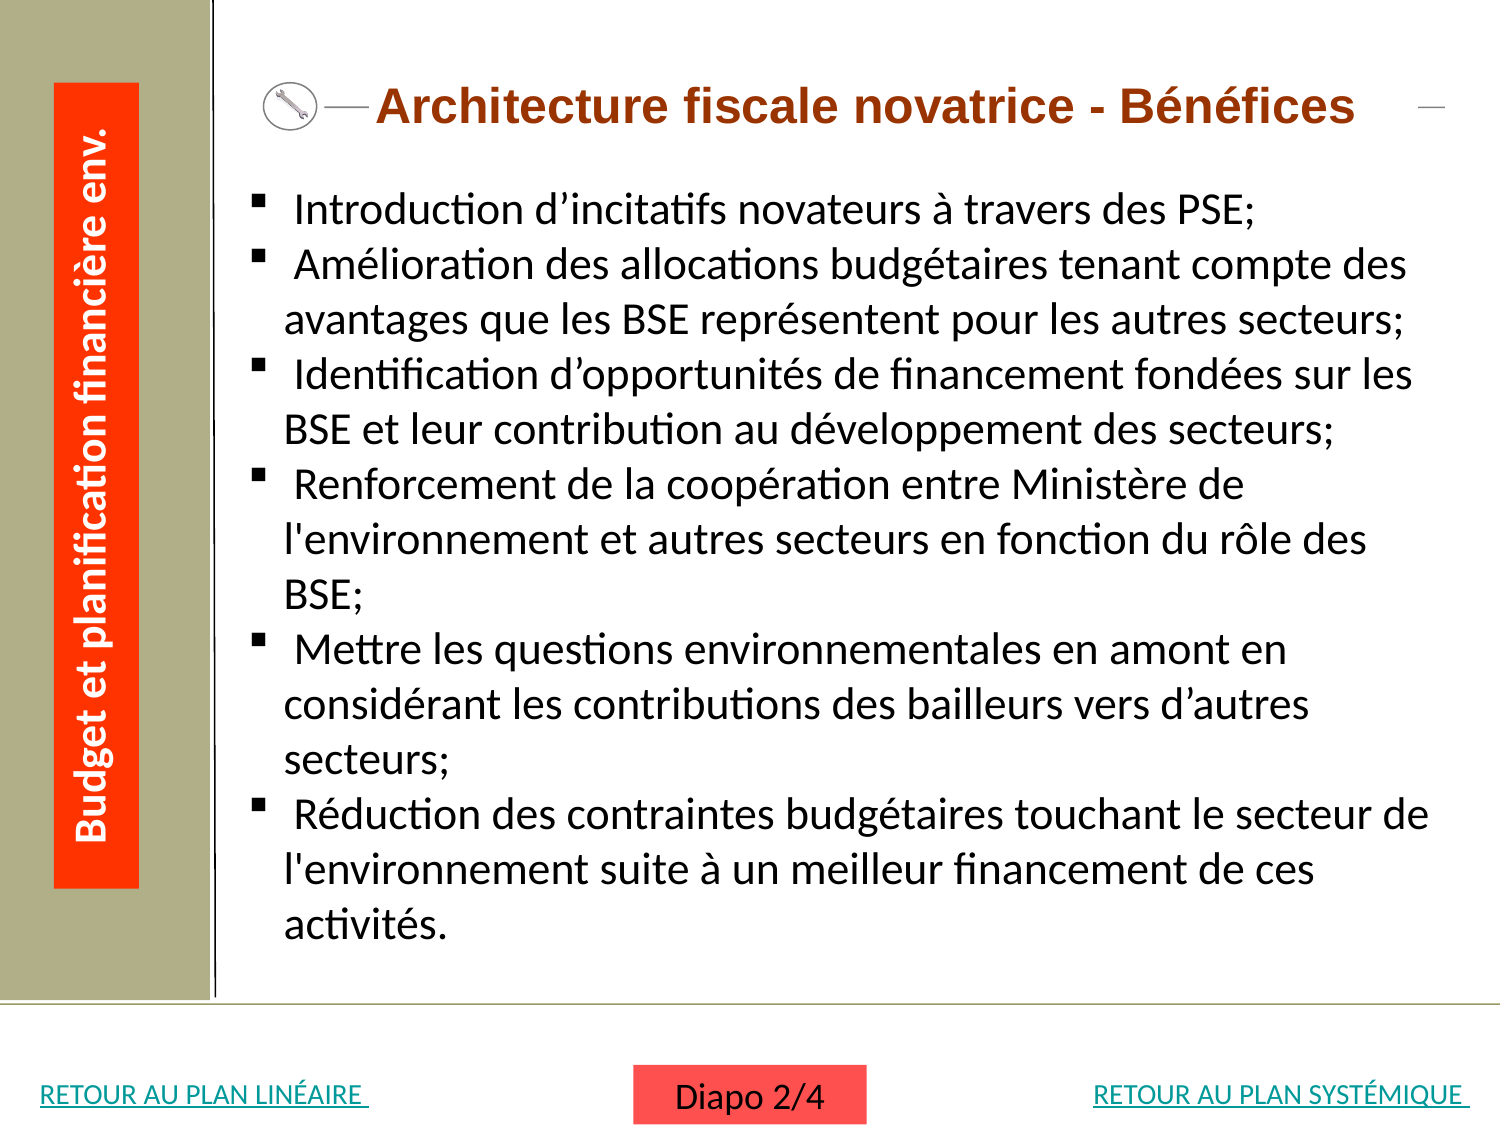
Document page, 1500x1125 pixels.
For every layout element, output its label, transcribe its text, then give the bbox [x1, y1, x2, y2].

text_box RETOUR AU PLAN LINÉAIRE [27, 1063, 623, 1122]
text_box Architecture fiscale novatrice - Bénéfices [369, 67, 1418, 162]
text_box [263, 82, 317, 122]
picture [274, 89, 309, 120]
text_box Budget et planification financière env. [53, 82, 139, 889]
text_box Diapo 2/4 [633, 1064, 867, 1125]
text_box RETOUR AU PLAN SYSTÉMIQUE [819, 1063, 1482, 1122]
text_box Introduction d’incitatifs novateurs à travers des PSE; Amélioration des allocations budgétaires tenant compte des avantages que les BSE représentent pour les autres secteurs; Identification d’opportunités de financement fondées sur les BSE et leur contribution au développement des secteurs; Renforcement de la coopération entre Ministère de l'environnement et autres secteurs en fonction du rôle des BSE; Mettre les questions environnementales en amont en considérant les contributions des bailleurs vers d’autres secteurs; Réduction des contraintes budgétaires touchant le secteur de l'environnement suite à un meilleur financement de ces activités. [233, 171, 1467, 892]
text_box [0, 0, 210, 1001]
